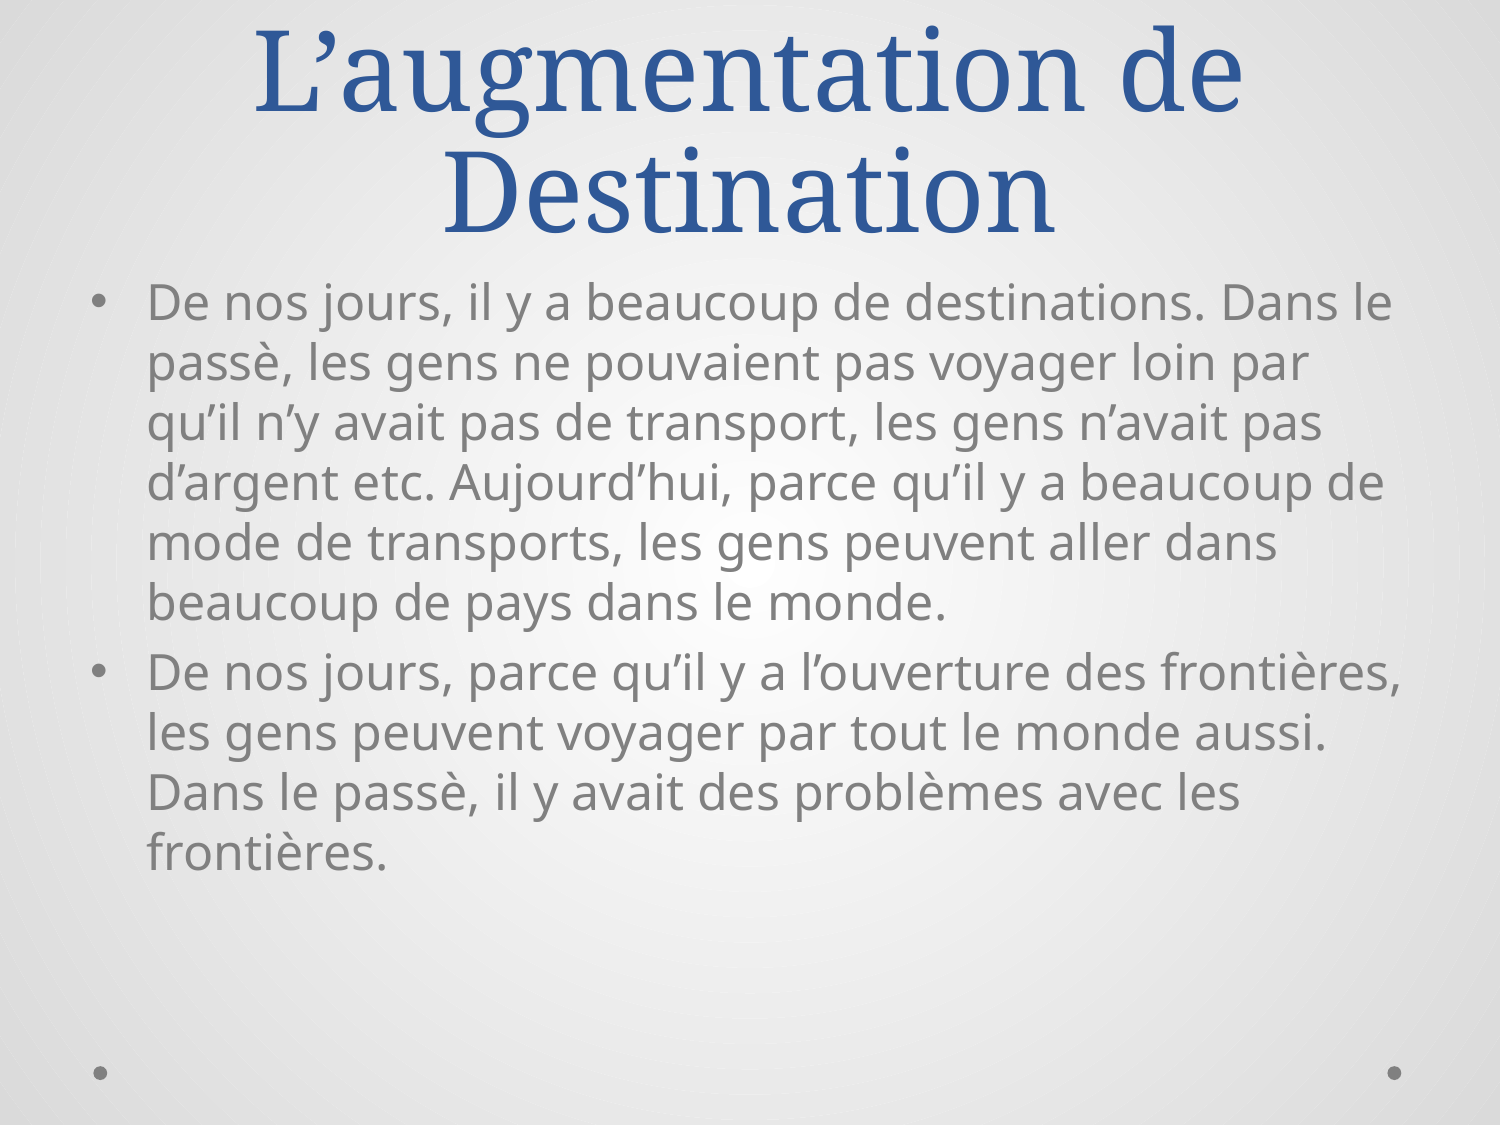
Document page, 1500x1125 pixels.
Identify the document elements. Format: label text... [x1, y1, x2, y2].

title L’augmentation de Destination [75, 0, 1425, 262]
list De nos jours, il y a beaucoup de destinations. Dans le passè, les gens ne pouvaient pas voyager loin par qu’il n’y avait pas de transport, les gens n’avait pas d’argent etc. Aujourd’hui, parce qu’il y a beaucoup de mode de transports, les gens peuvent aller dans beaucoup de pays dans le monde. De nos jours, parce qu’il y a l’ouverture des frontières, les gens peuvent voyager par tout le monde aussi. Dans le passè, il y avait des problèmes avec les frontières. [75, 262, 1425, 1005]
